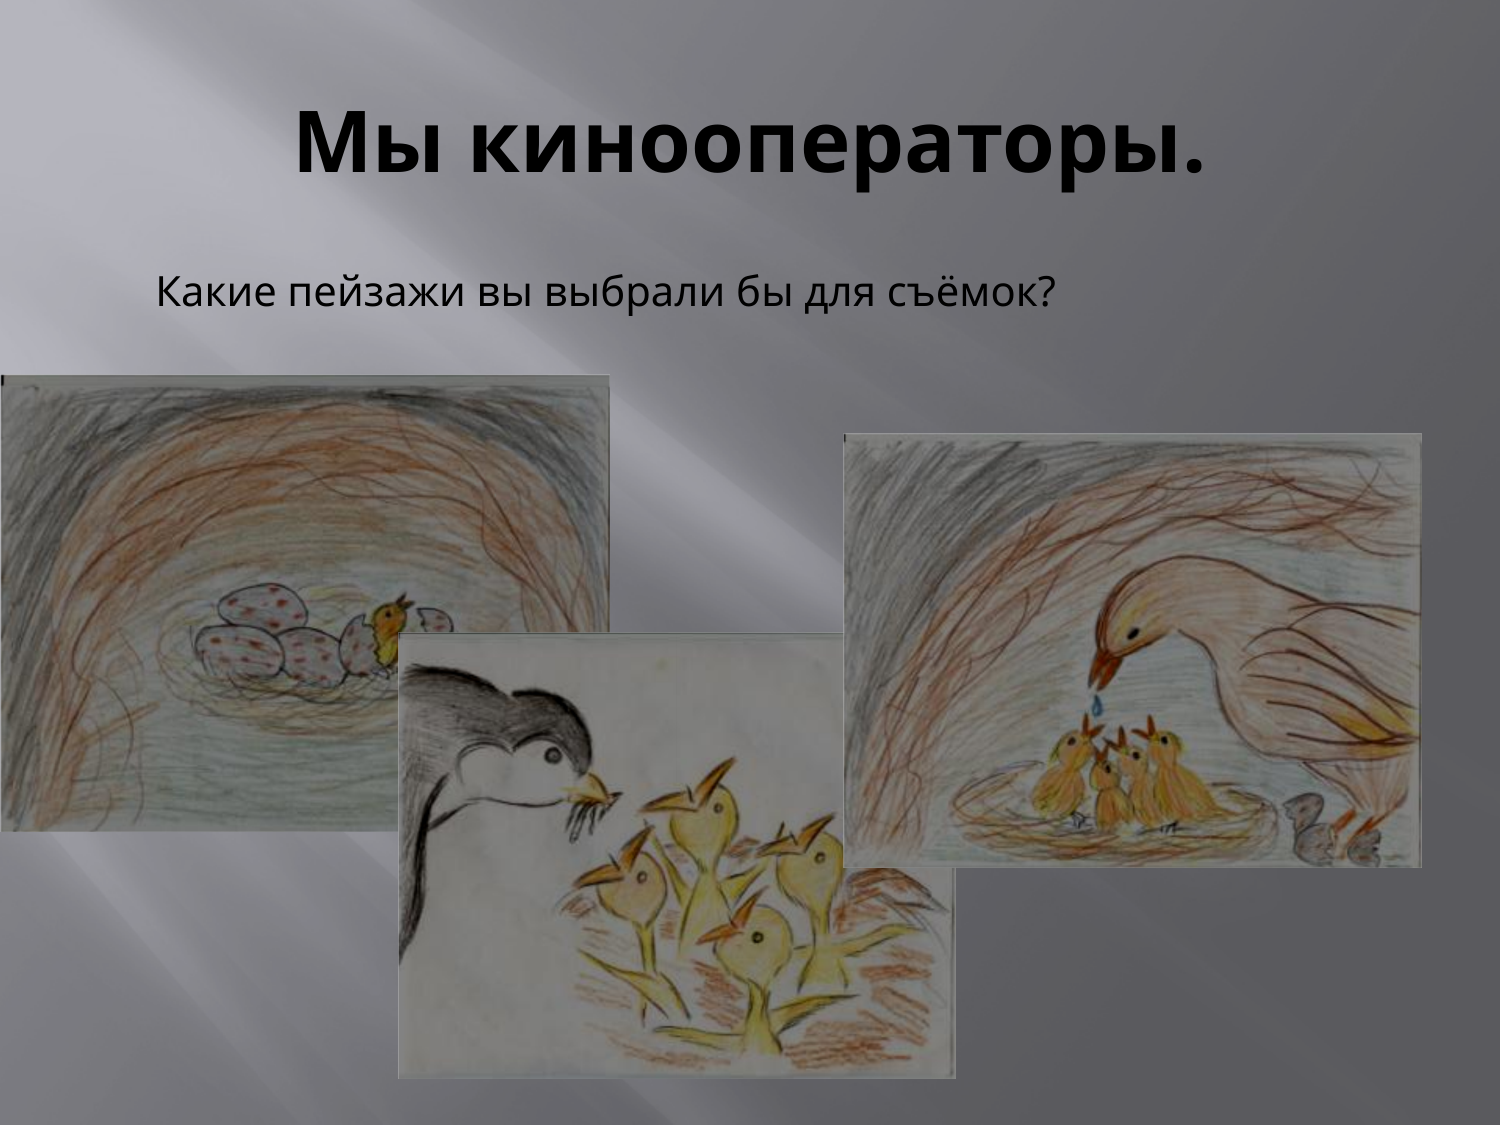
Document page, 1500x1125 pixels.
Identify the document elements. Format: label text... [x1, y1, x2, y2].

picture [915, 360, 1350, 940]
picture [75, 298, 900, 1125]
title Мы кинооператоры. [75, 45, 1425, 233]
text_box Какие пейзажи вы выбрали бы для съёмок? [140, 257, 1254, 323]
